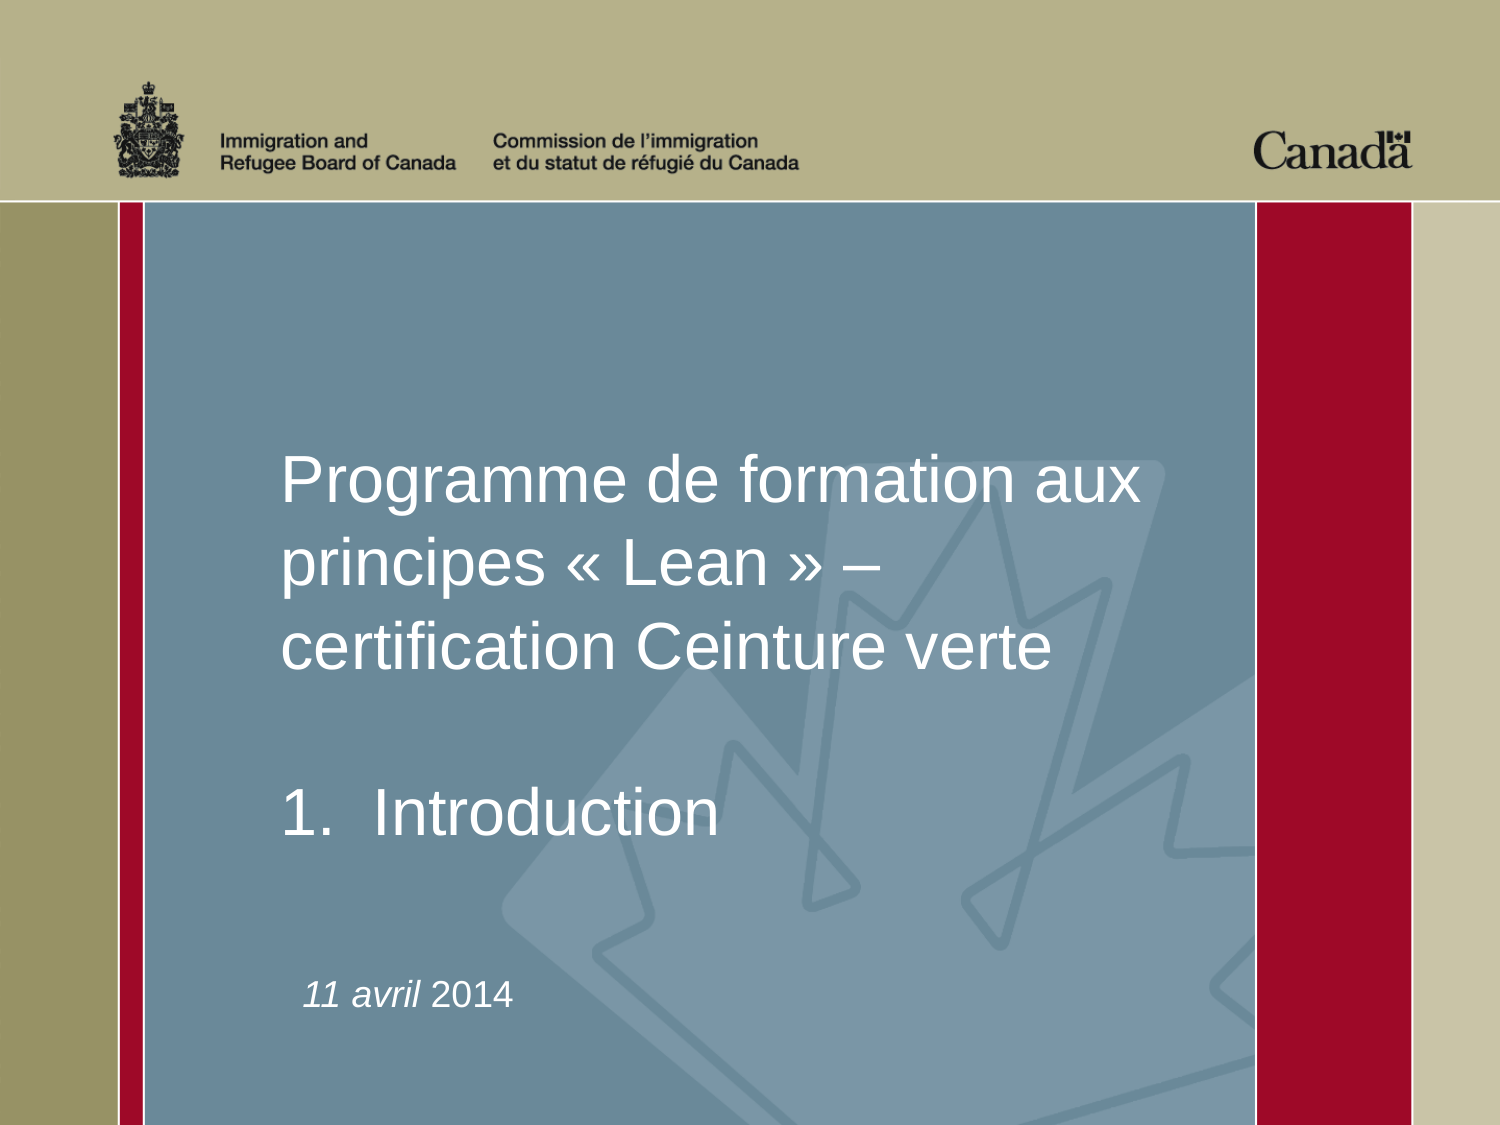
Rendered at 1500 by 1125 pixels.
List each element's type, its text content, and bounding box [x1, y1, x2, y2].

picture [0, 0, 1500, 1125]
title Programme de formation aux principes « Lean » – certification Ceinture verte 1. Introduction [265, 425, 1235, 850]
subtitle 11 avril 2014 [287, 962, 1113, 1075]
